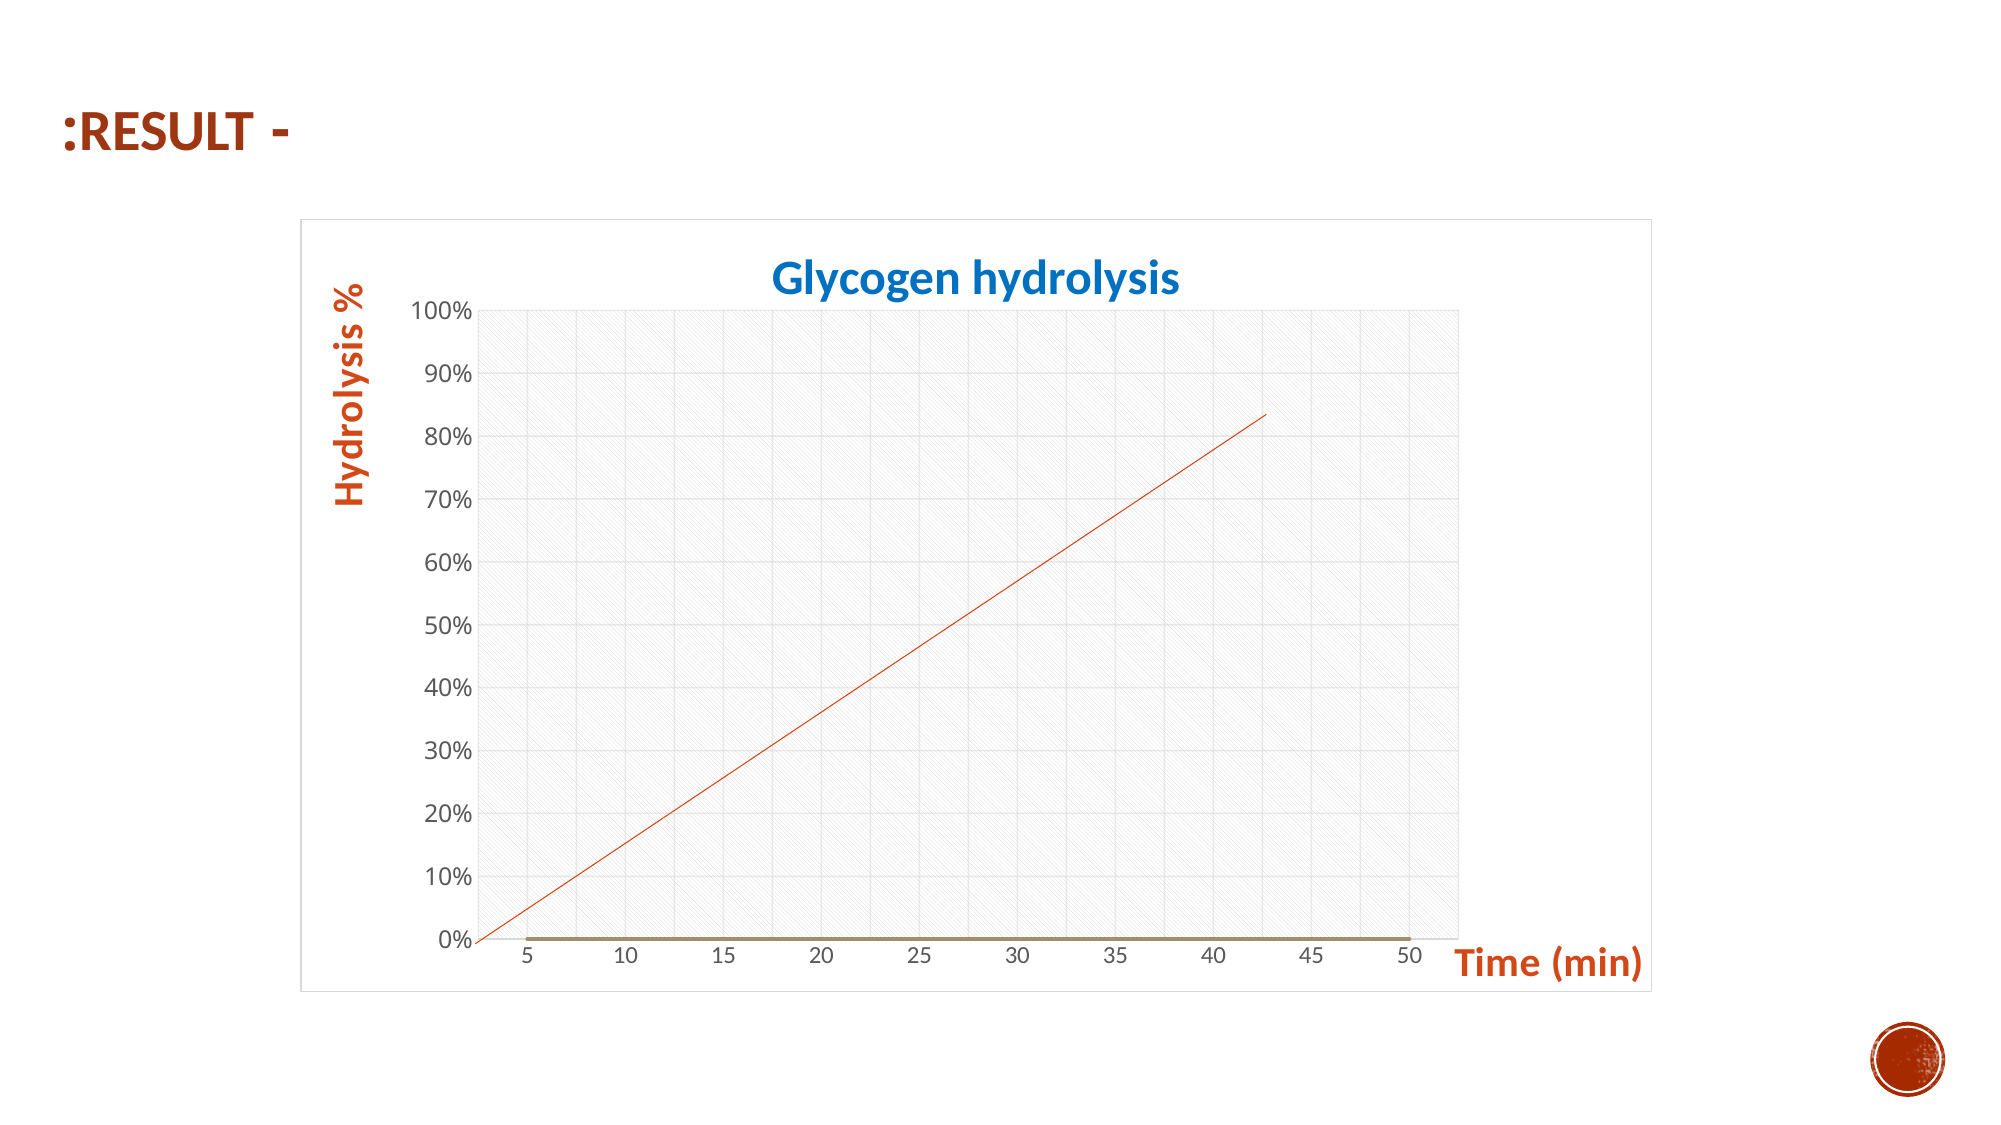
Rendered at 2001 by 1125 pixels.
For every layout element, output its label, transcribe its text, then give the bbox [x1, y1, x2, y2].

title - Result: [45, 0, 1696, 264]
chart [303, 222, 1651, 997]
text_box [478, 417, 1265, 942]
